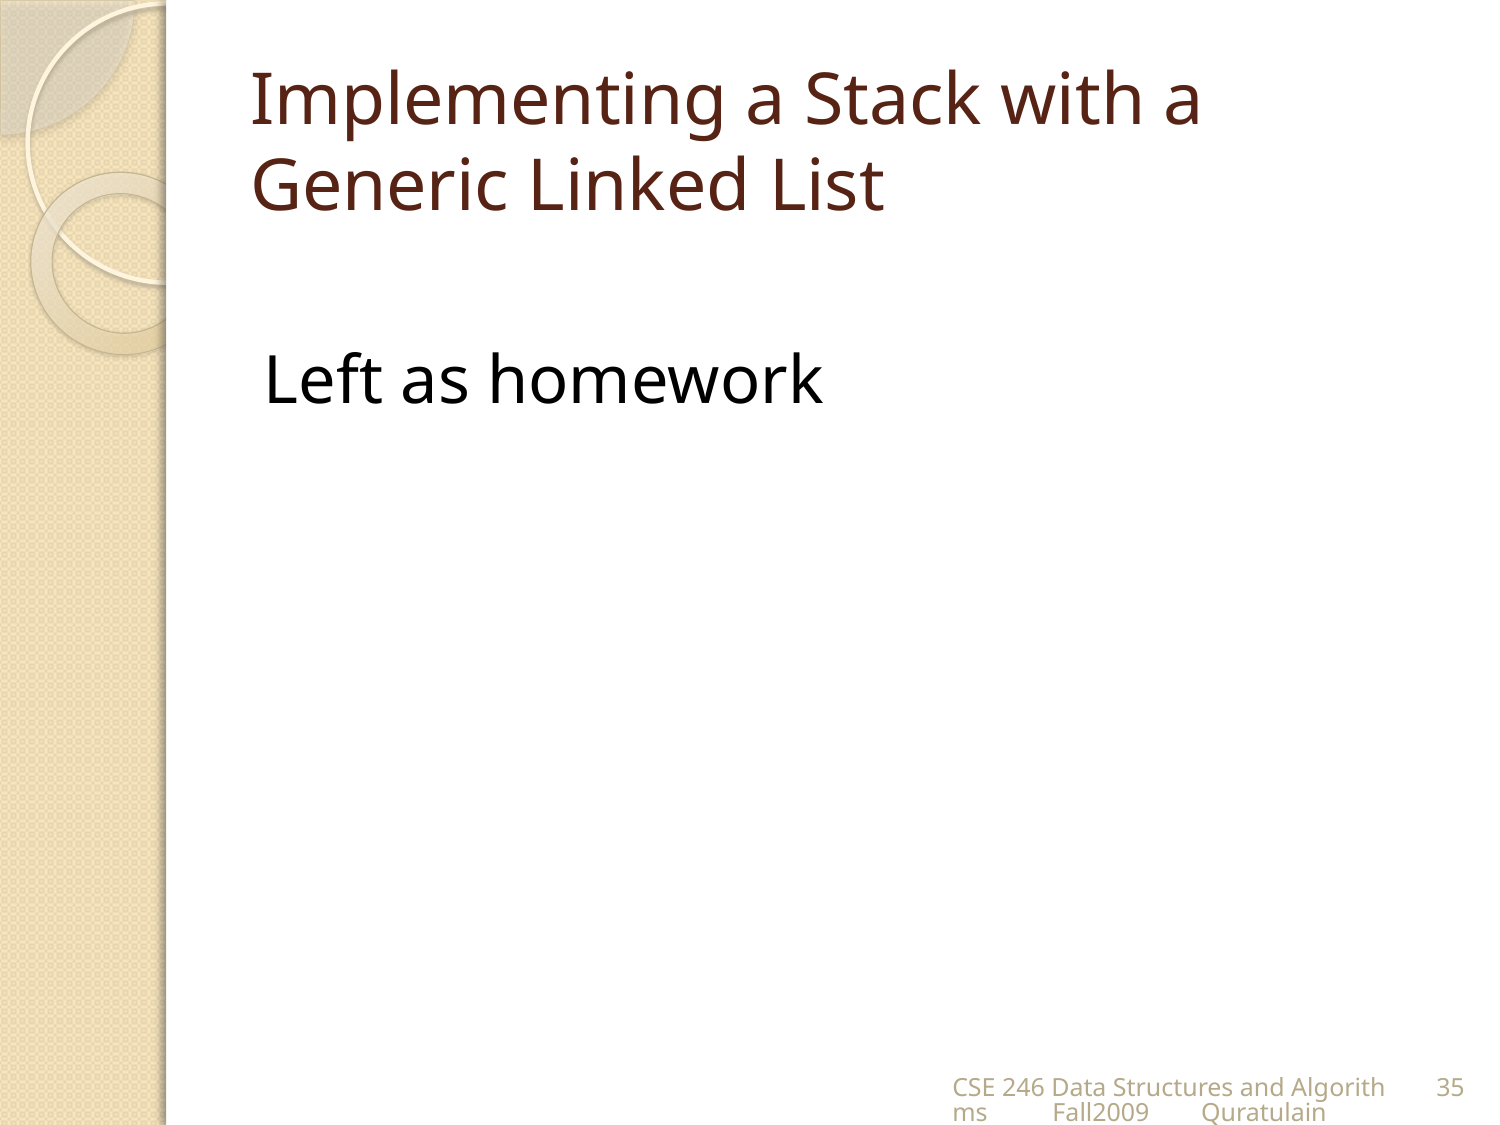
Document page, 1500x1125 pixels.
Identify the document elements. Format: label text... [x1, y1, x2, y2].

list Left as homework [235, 237, 1466, 1025]
title Implementing a Stack with a Generic Linked List [235, 45, 1466, 233]
footer CSE 246 Data Structures and Algorithms Fall2009 Quratulain [937, 1034, 1413, 1113]
slide_number 35 [1413, 1034, 1488, 1113]
